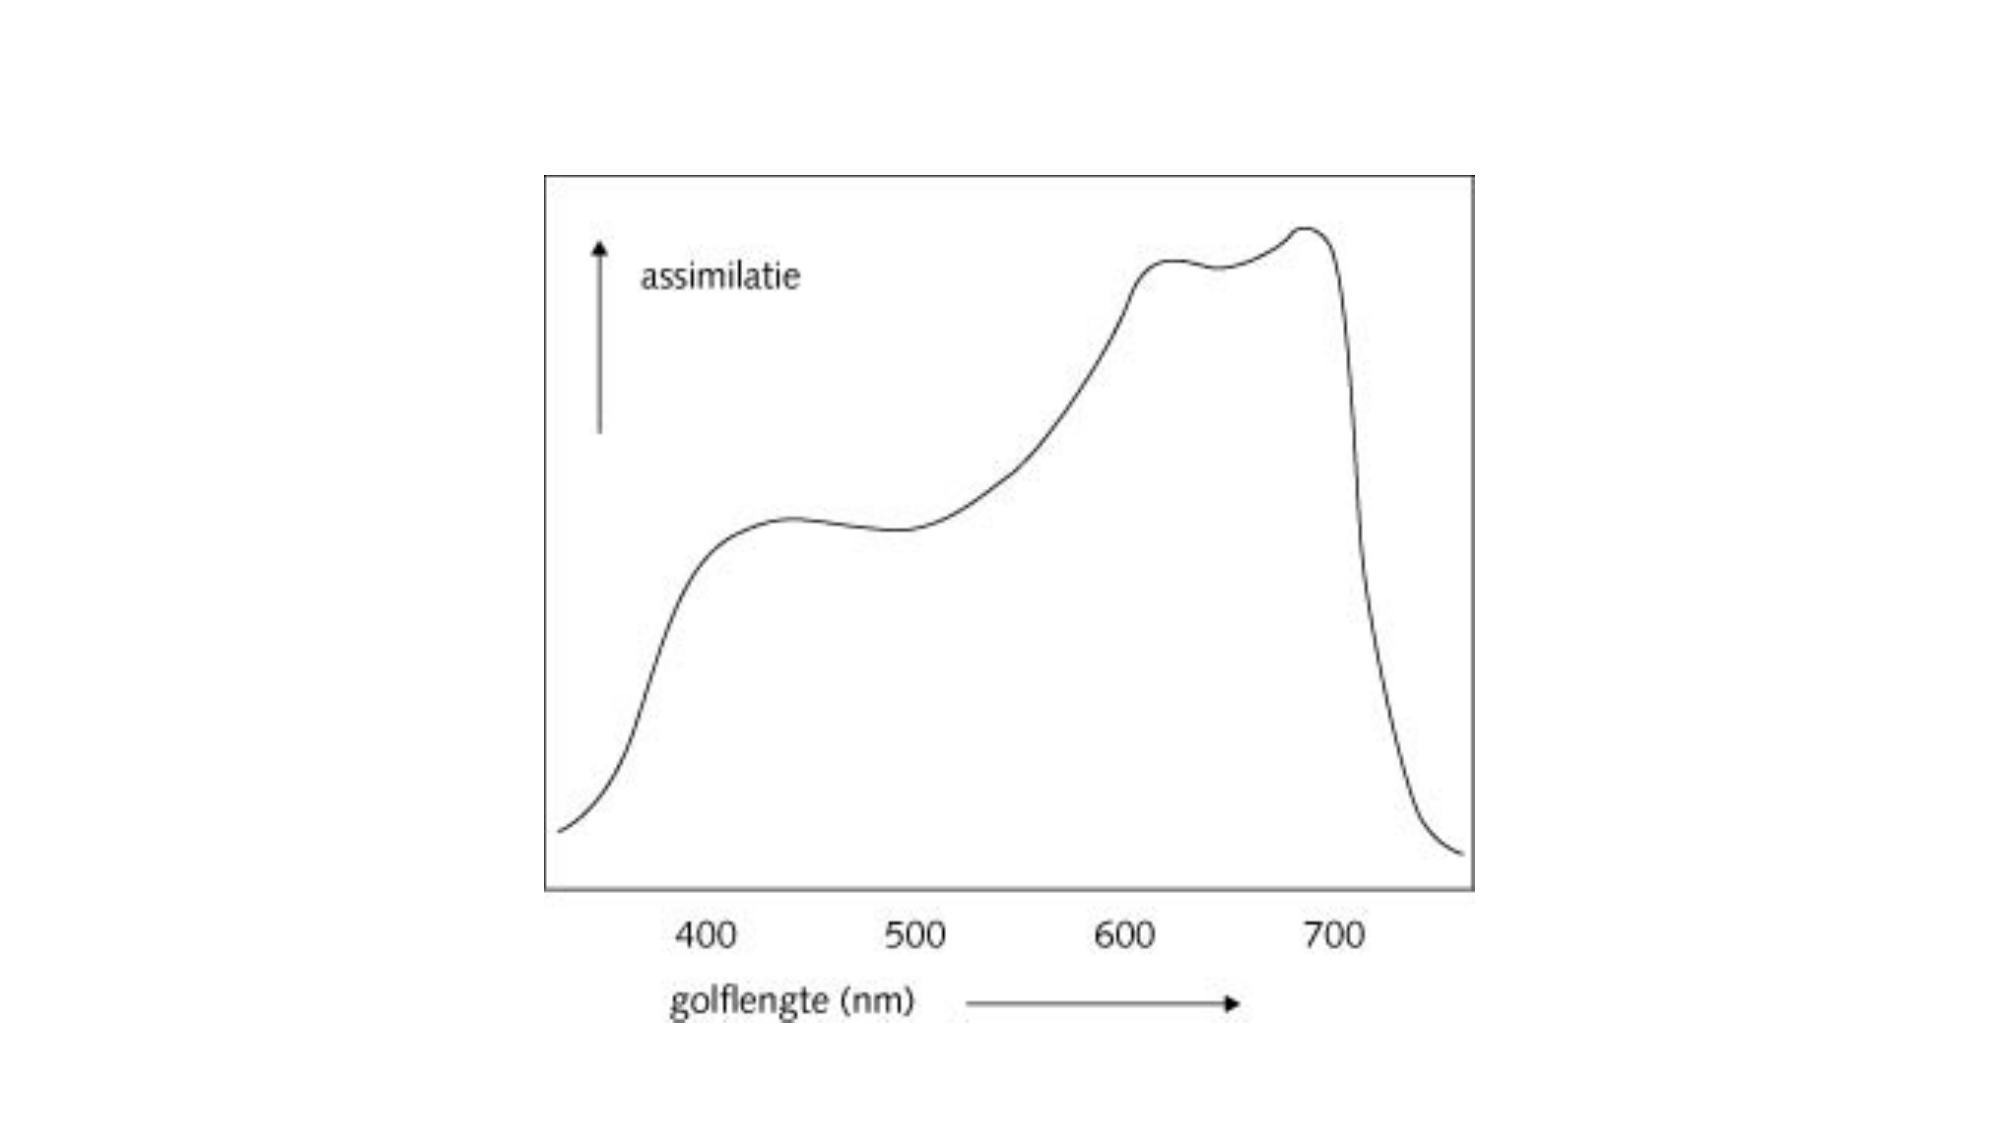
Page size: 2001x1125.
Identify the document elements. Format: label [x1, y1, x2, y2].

picture [544, 175, 1475, 1023]
